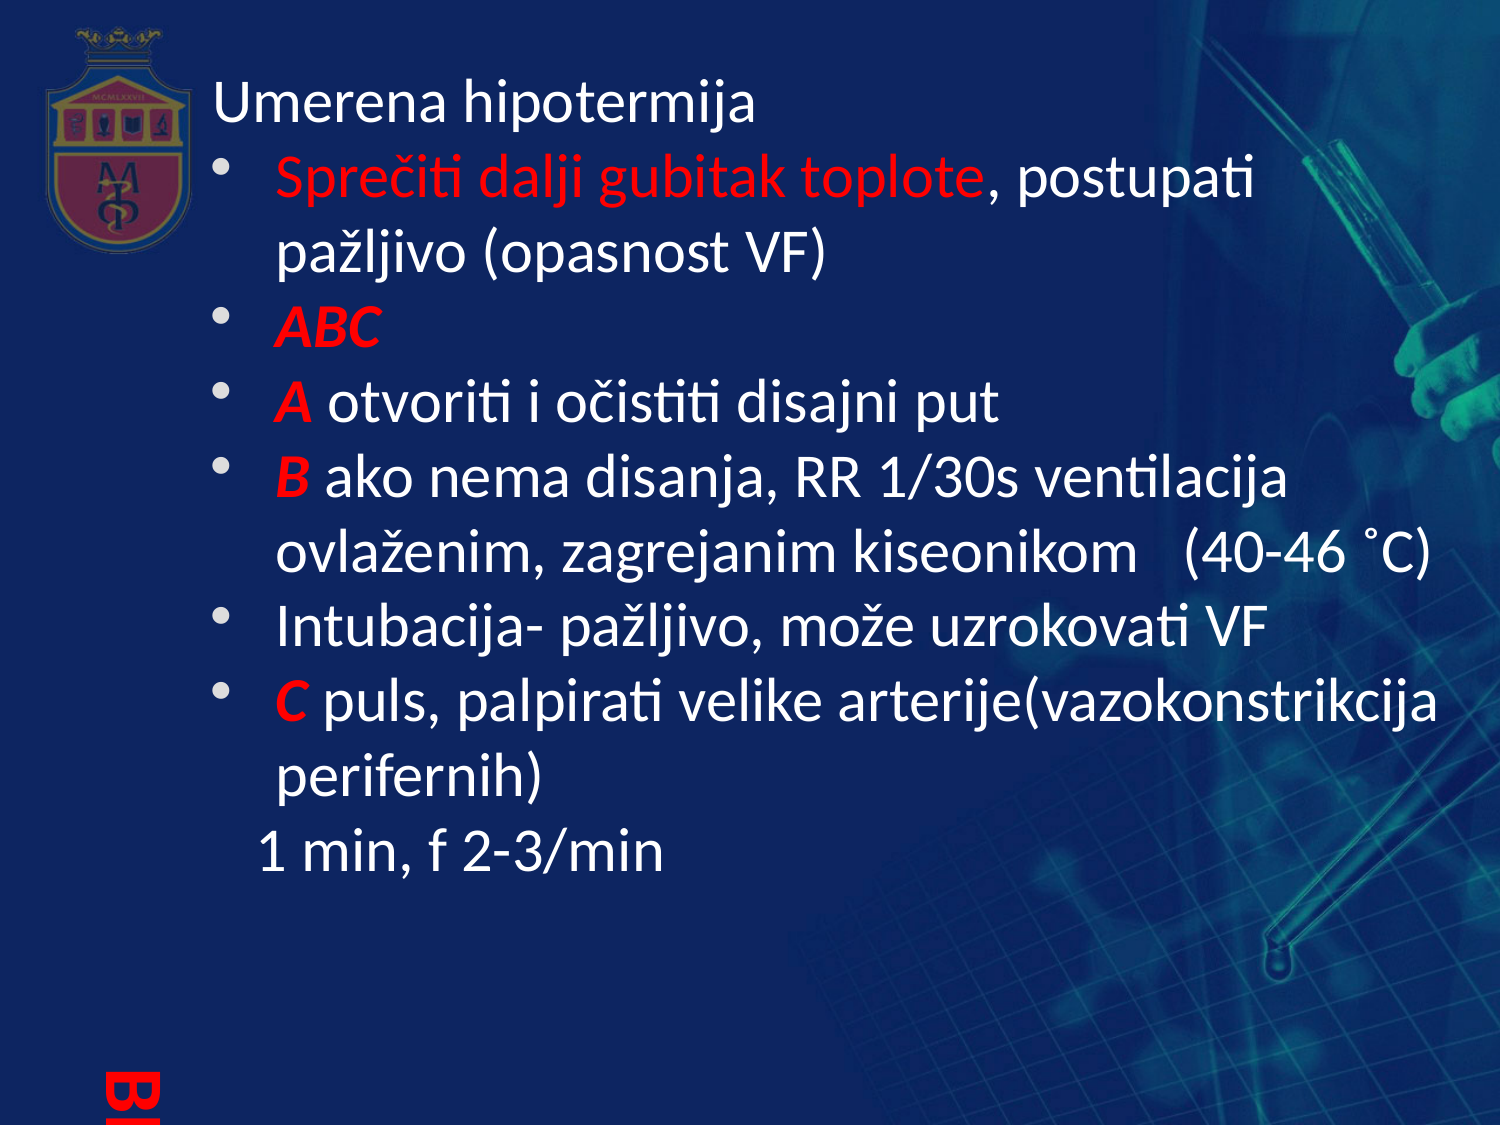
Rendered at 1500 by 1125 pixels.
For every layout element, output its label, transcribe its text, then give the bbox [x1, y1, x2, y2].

picture [0, 0, 1500, 1125]
list Umerena hipotermija Sprečiti dalji gubitak toplote, postupati pažljivo (opasnost VF) ABC A otvoriti i očistiti disajni put B ako nema disanja, RR 1/30s ventilacija ovlaženim, zagrejanim kiseonikom (40-46 ˚C) Intubacija- pažljivo, može uzrokovati VF C puls, palpirati velike arterije(vazokonstrikcija perifernih) 1 min, f 2-3/min [187, 52, 1465, 1035]
title BLS [46, 269, 197, 1125]
